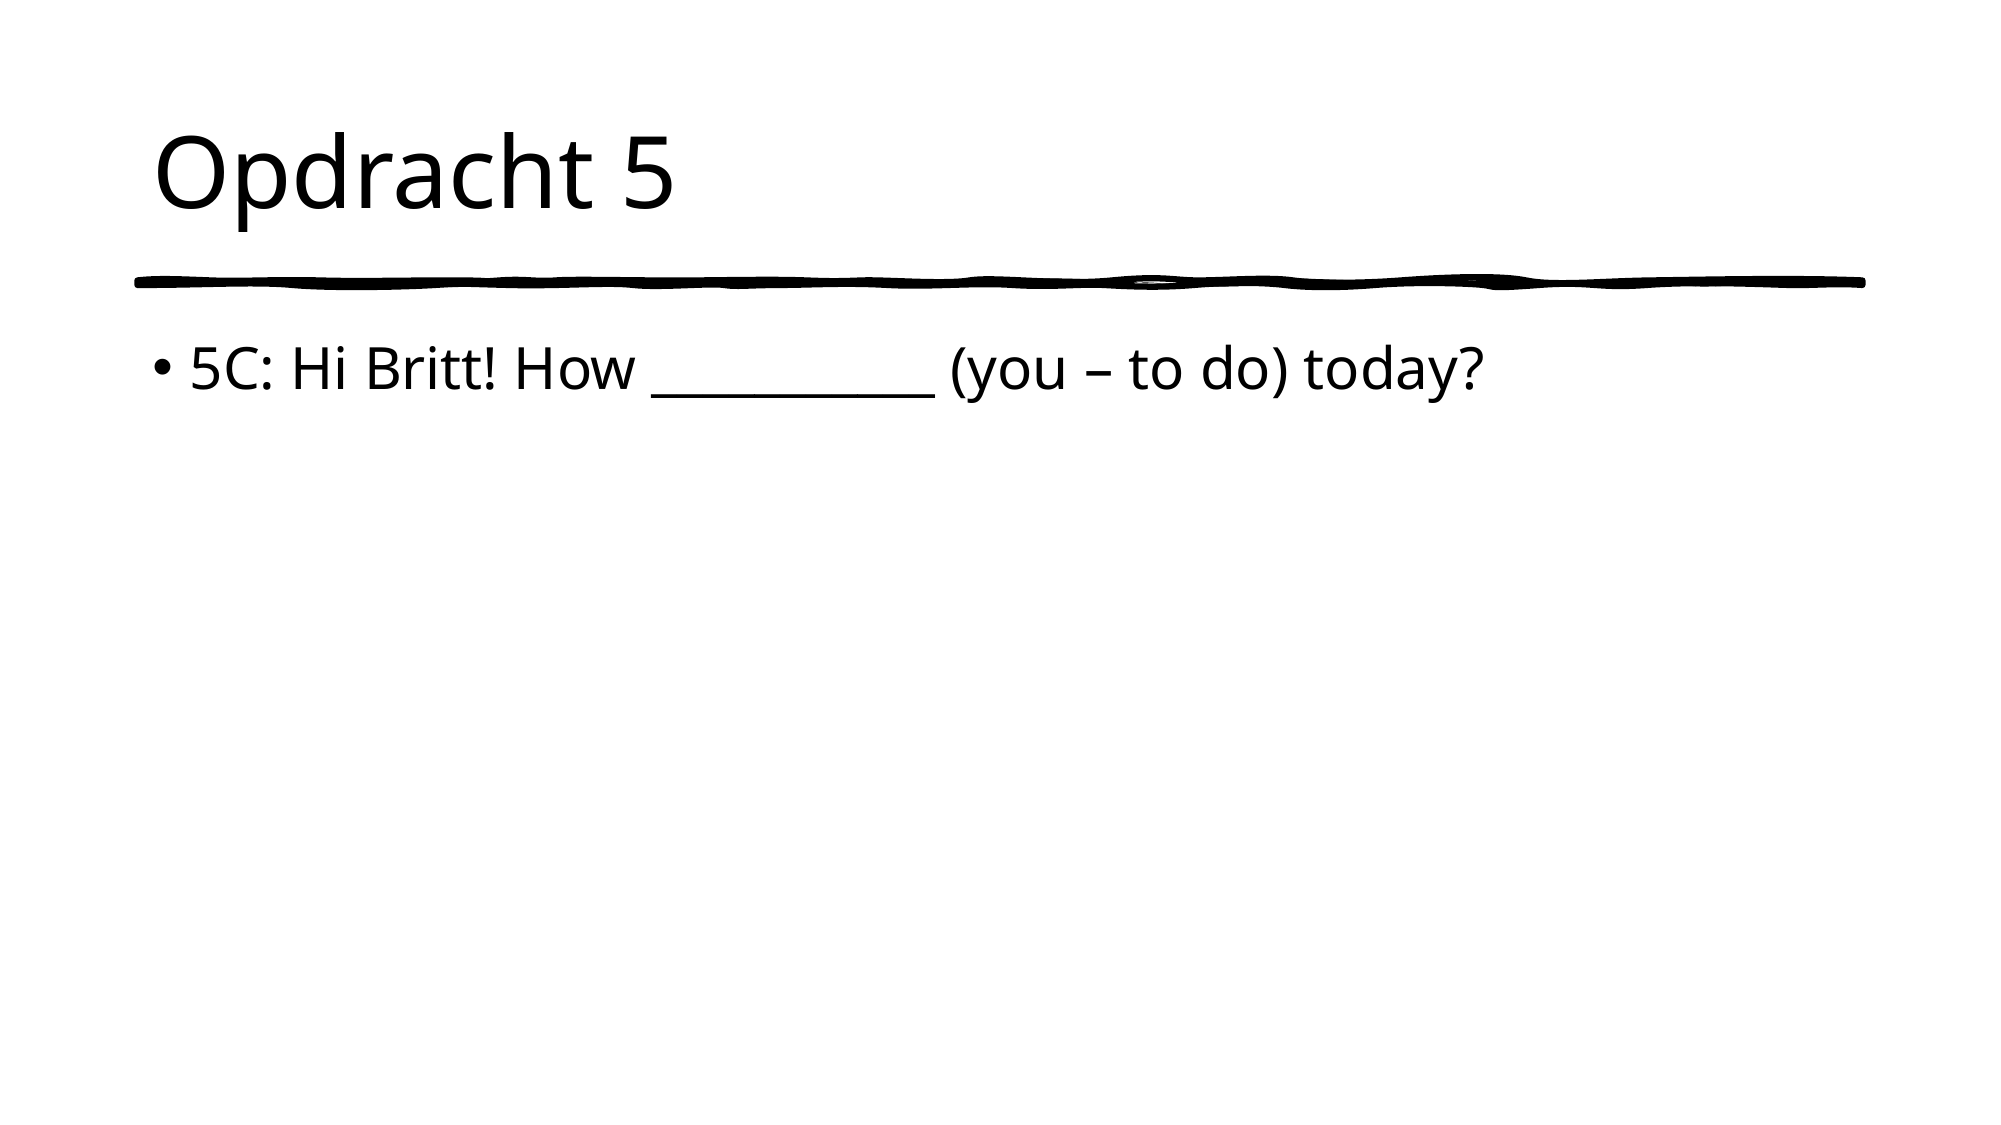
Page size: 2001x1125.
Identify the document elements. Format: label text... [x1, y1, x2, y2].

title Opdracht 5 [137, 59, 1863, 278]
list 5C: Hi Britt! How ___________ (you – to do) today? [137, 316, 1863, 1014]
